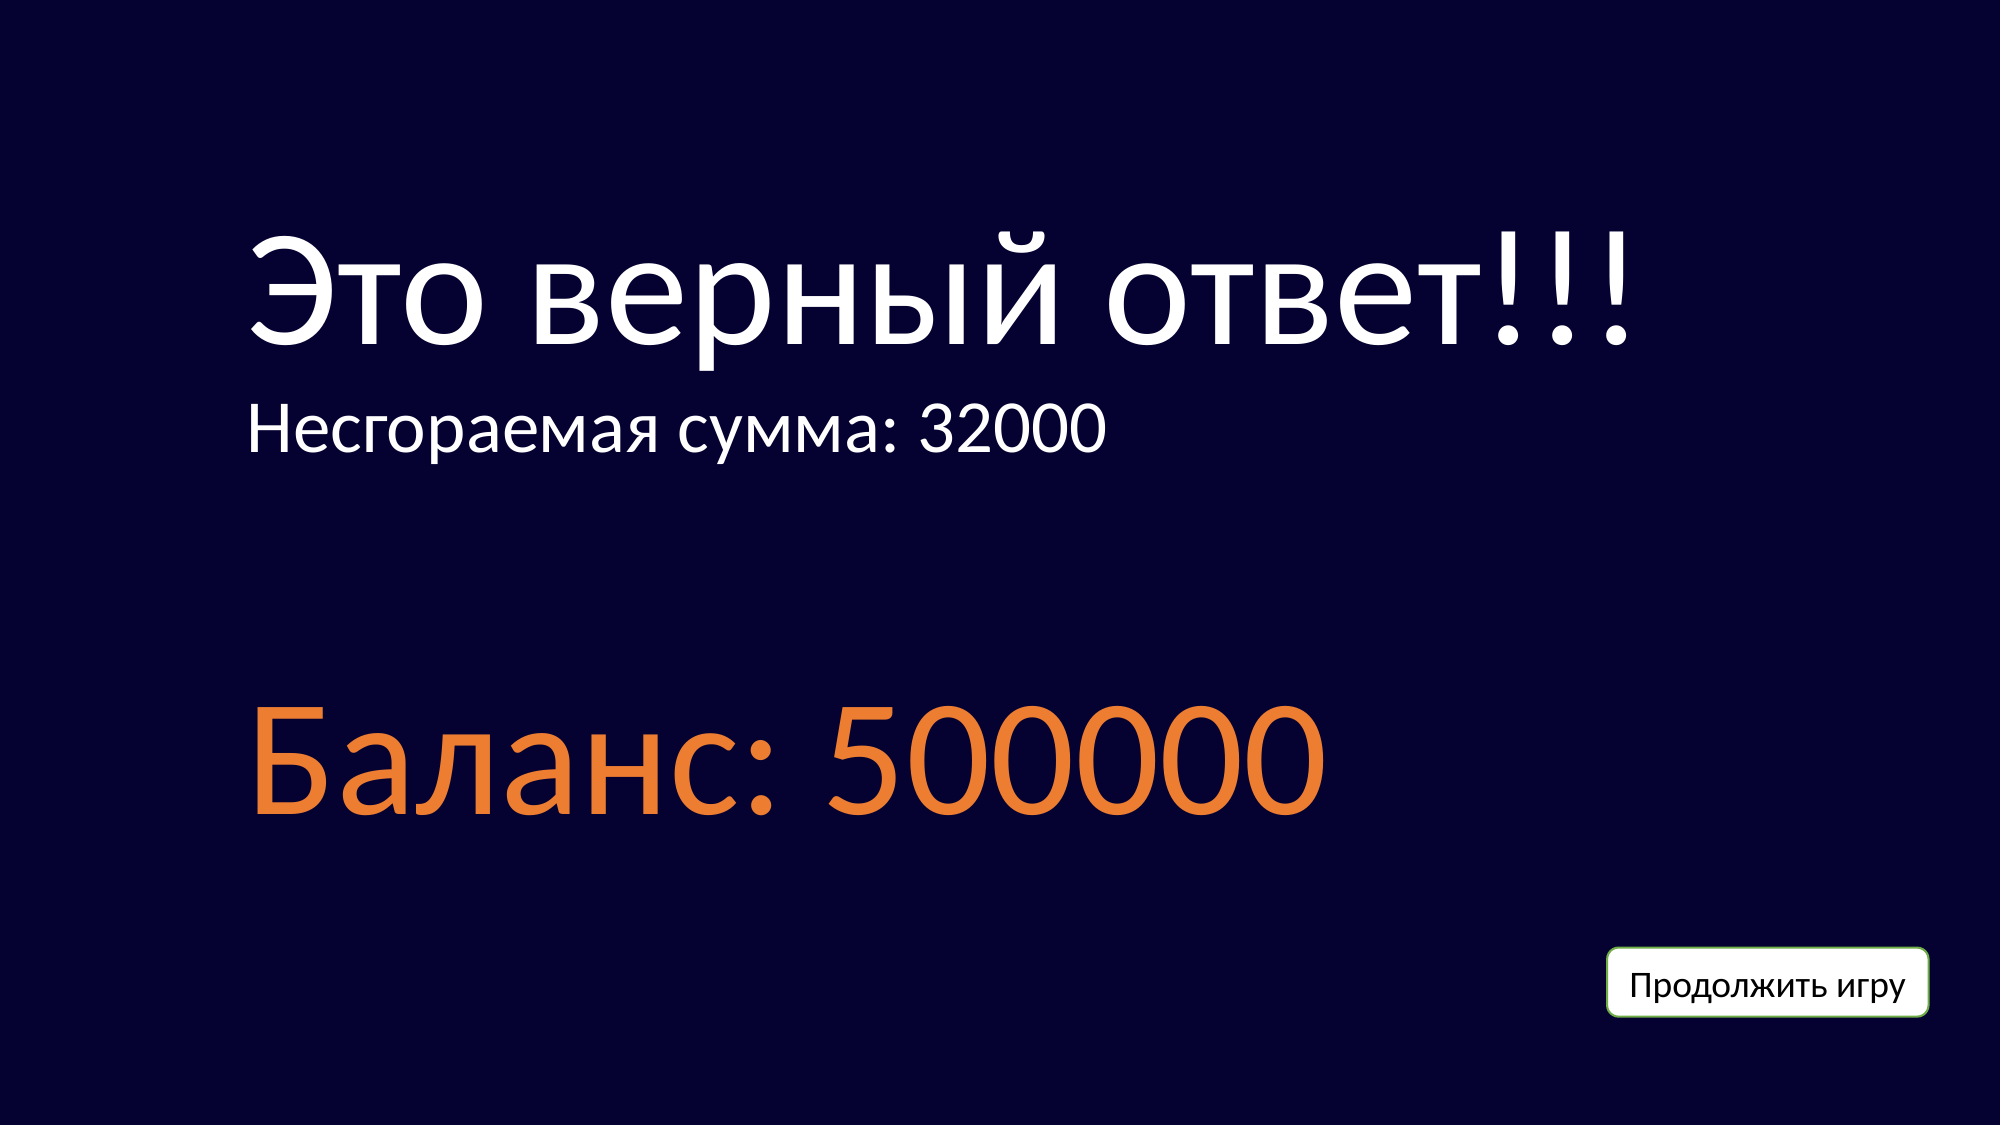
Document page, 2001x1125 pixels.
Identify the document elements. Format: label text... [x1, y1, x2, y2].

text_box Это верный ответ!!! Несгораемая сумма: 32000 Баланс: 500000 [231, 170, 1816, 1055]
text_box Продолжить игру [1606, 946, 1930, 1018]
